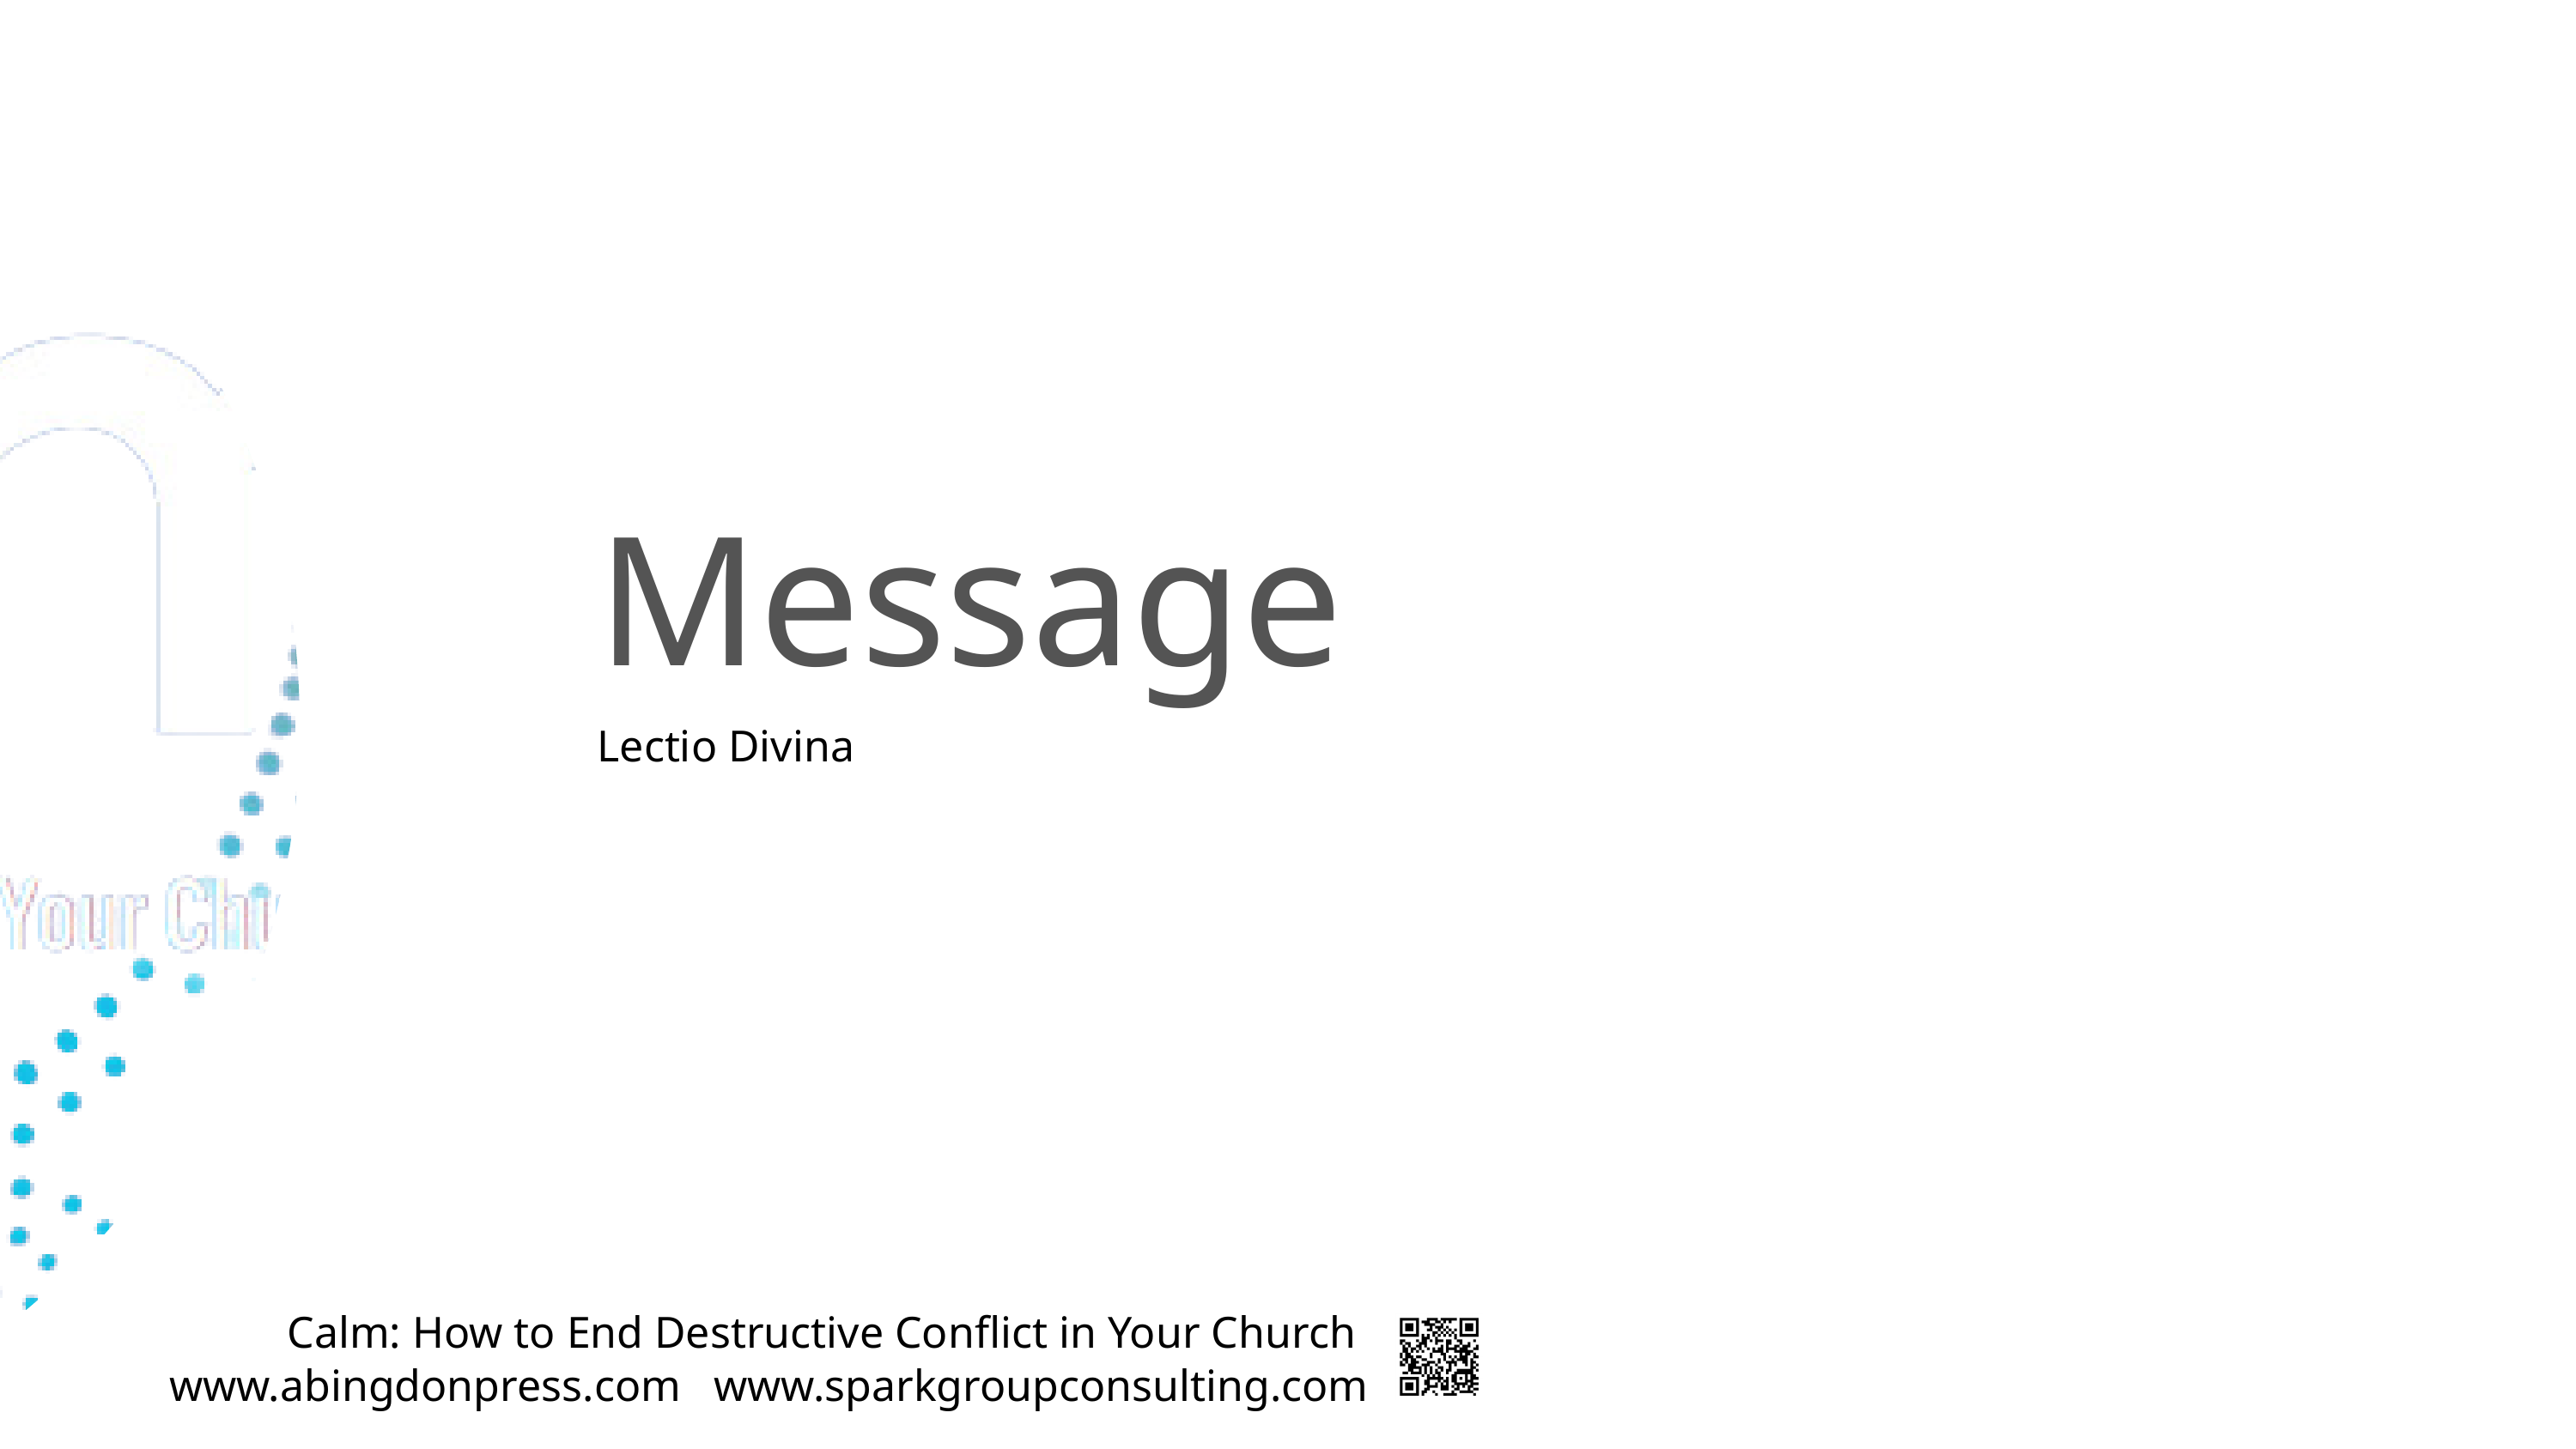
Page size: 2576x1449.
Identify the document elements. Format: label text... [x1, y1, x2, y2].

text_box www.sparkgroupconsulting.com [714, 1357, 1418, 1410]
text_box Calm: How to End Destructive Conflict in Your Church [305, 1296, 1475, 1357]
text_box [1418, 1313, 1483, 1400]
text_box www.abingdonpress.com [305, 1357, 714, 1410]
text_box Message [597, 451, 2522, 702]
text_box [0, 0, 301, 1449]
text_box Lectio Divina [597, 710, 2432, 771]
